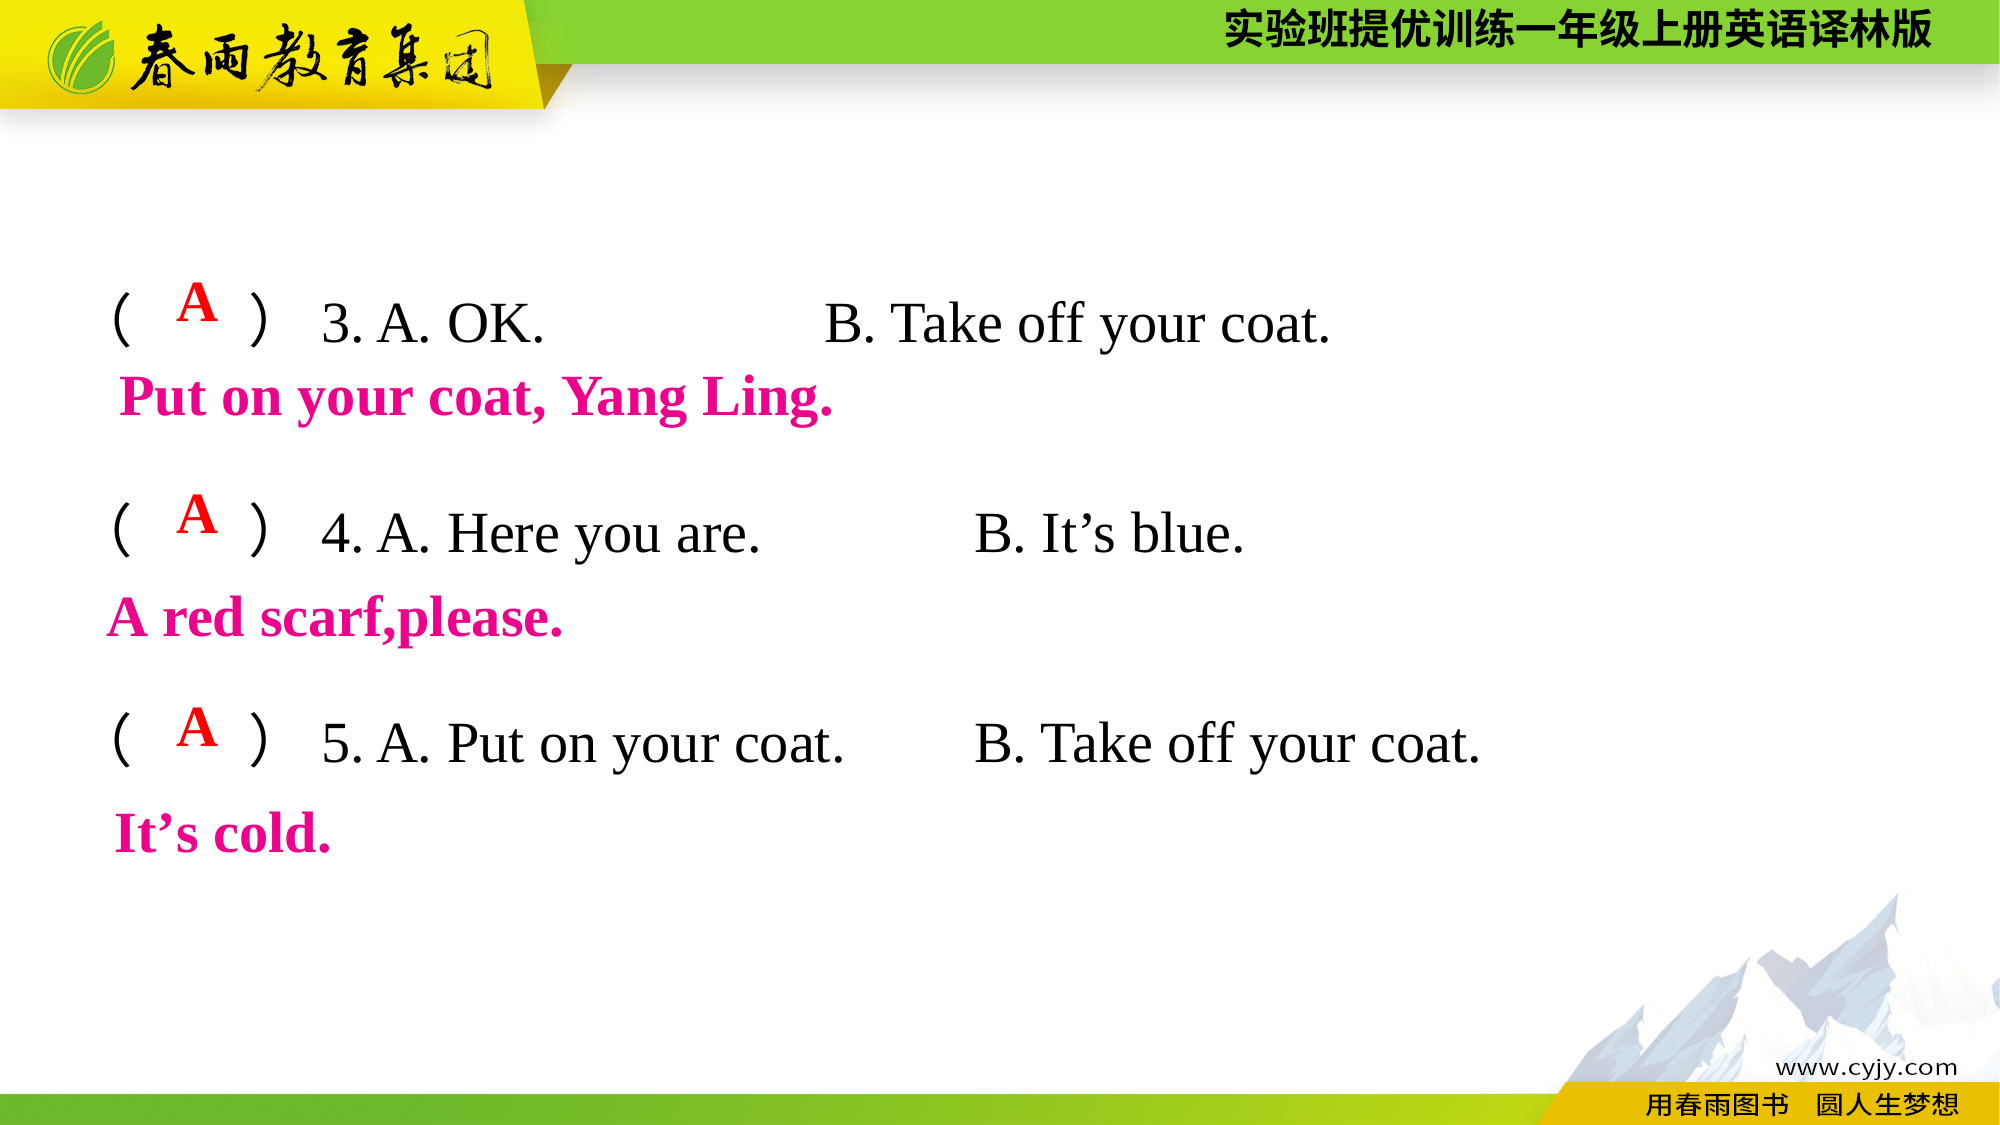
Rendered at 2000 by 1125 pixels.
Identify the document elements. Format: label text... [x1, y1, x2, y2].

text_box A [161, 255, 234, 341]
text_box Put on your coat, Yang Ling. [104, 349, 849, 435]
picture [0, 0, 2000, 1125]
list （ ）3. A. OK. B. Take off your coat. （ ）4. A. Here you are. B. It’s blue. （ ）5. A. Put on your coat. B. Take off your coat. [59, 241, 1944, 787]
text_box A [161, 680, 234, 766]
text_box A [161, 468, 234, 553]
text_box It’s cold. [85, 786, 347, 872]
text_box A red scarf,please. [91, 571, 580, 656]
